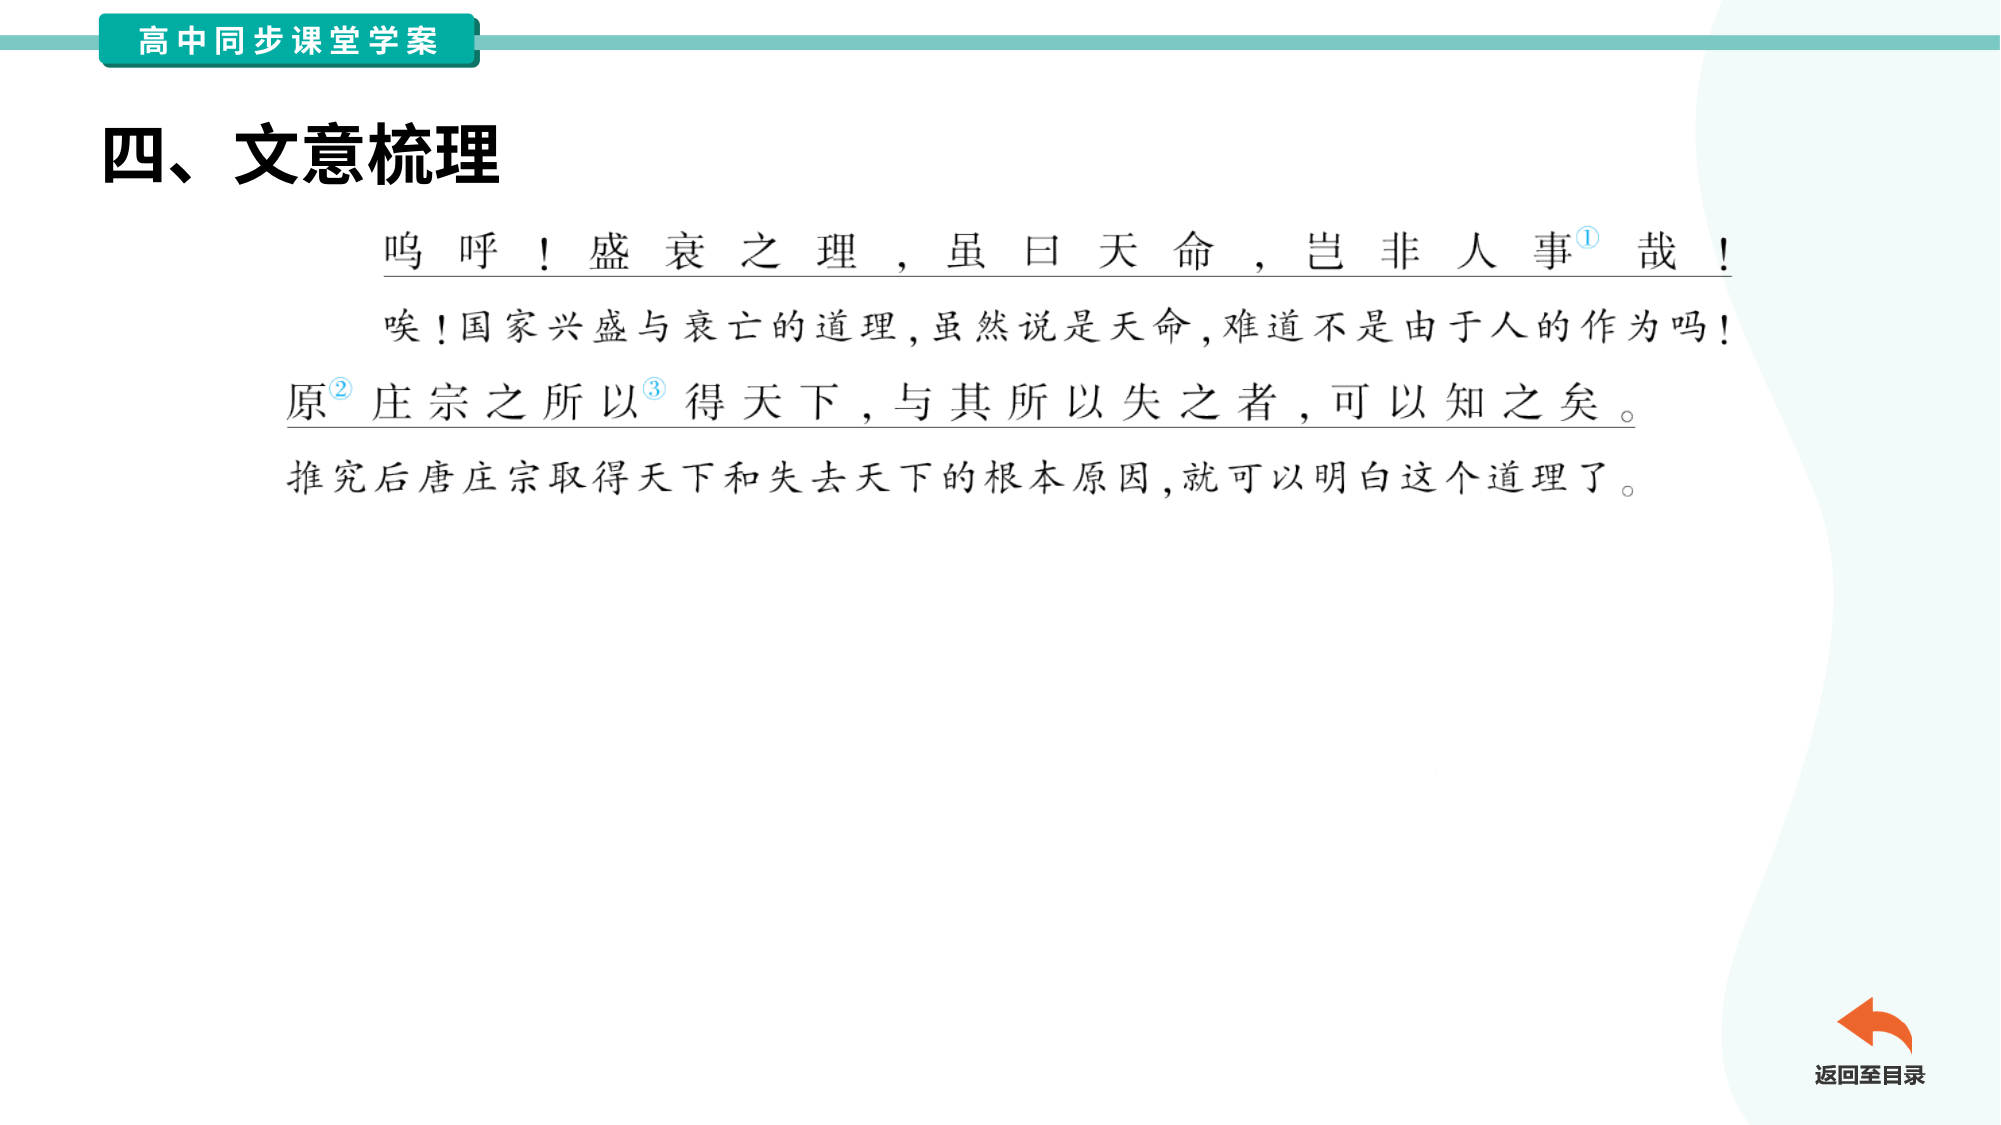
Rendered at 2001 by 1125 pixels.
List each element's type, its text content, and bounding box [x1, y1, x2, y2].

picture [0, 0, 2000, 1125]
text_box 四、文意梳理 [100, 76, 1899, 254]
